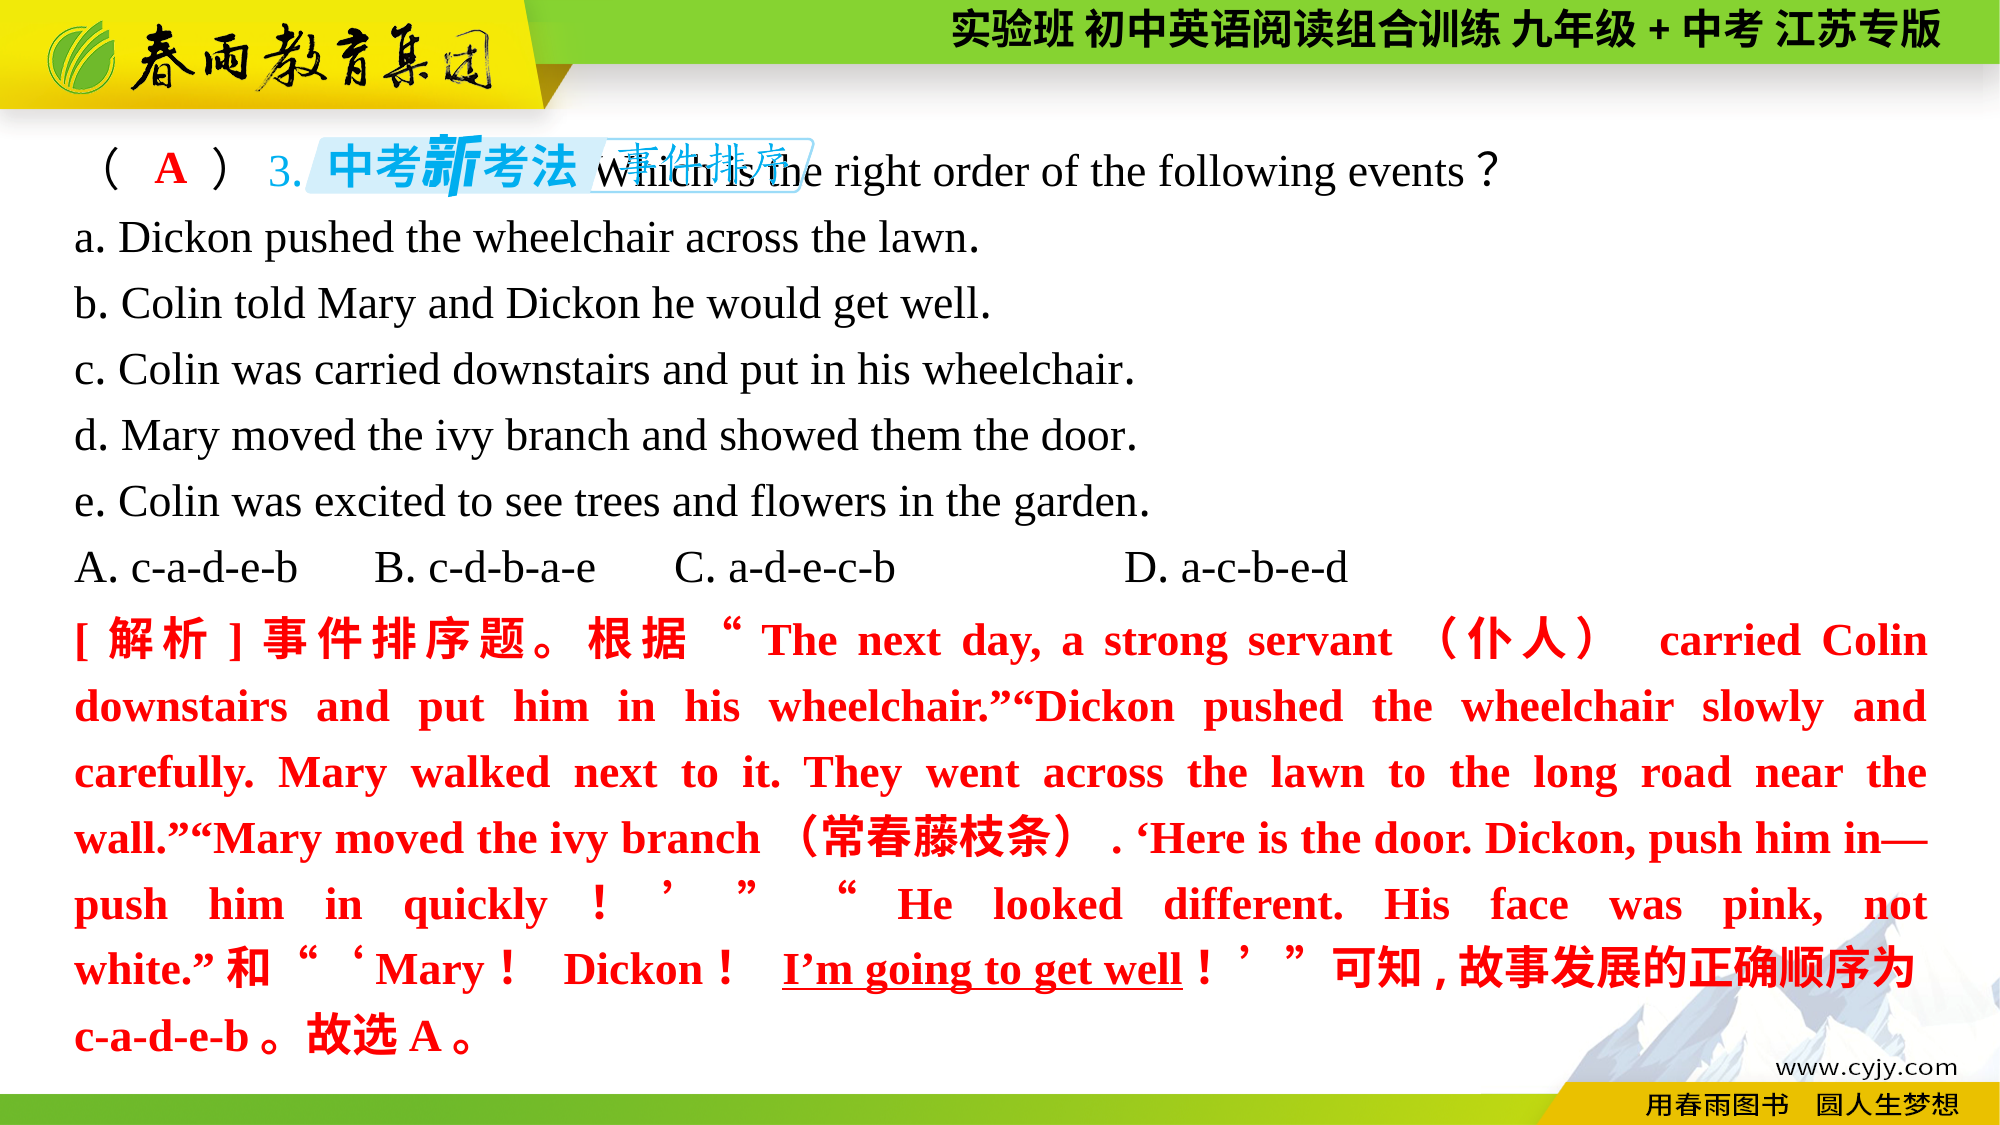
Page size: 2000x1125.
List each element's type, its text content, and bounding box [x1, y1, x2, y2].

list （ ）3. Which is the right order of the following events？ a. Dickon pushed the wheelchair across the lawn. b. Colin told Mary and Dickon he would get well. c. Colin was carried downstairs and put in his wheelchair. d. Mary moved the ivy branch and showed them the door. e. Colin was excited to see trees and flowers in the garden. A. c-a-d-e-b B. c-d-b-a-e C. a-d-e-c-b D. a-c-b-e-d [59, 122, 1944, 590]
text_box [解析]事件排序题。根据“The next day, a strong servant（仆人） carried Colin downstairs and put him in his wheelchair.”“Dickon pushed the wheelchair slowly and carefully. Mary walked next to it. They went across the lawn to the long road near the wall.”“Mary moved the ivy branch（常春藤枝条）. ‘Here is the door. Dickon, push him in—push him in quickly！’”“He looked different. His face was pink, not white.”和“‘Mary！ Dickon！ I’m going to get well！’”可知,故事发展的正确顺序为c-a-d-e-b。故选A。 [59, 590, 1944, 1068]
text_box A [139, 118, 203, 200]
picture [0, 0, 2000, 1125]
